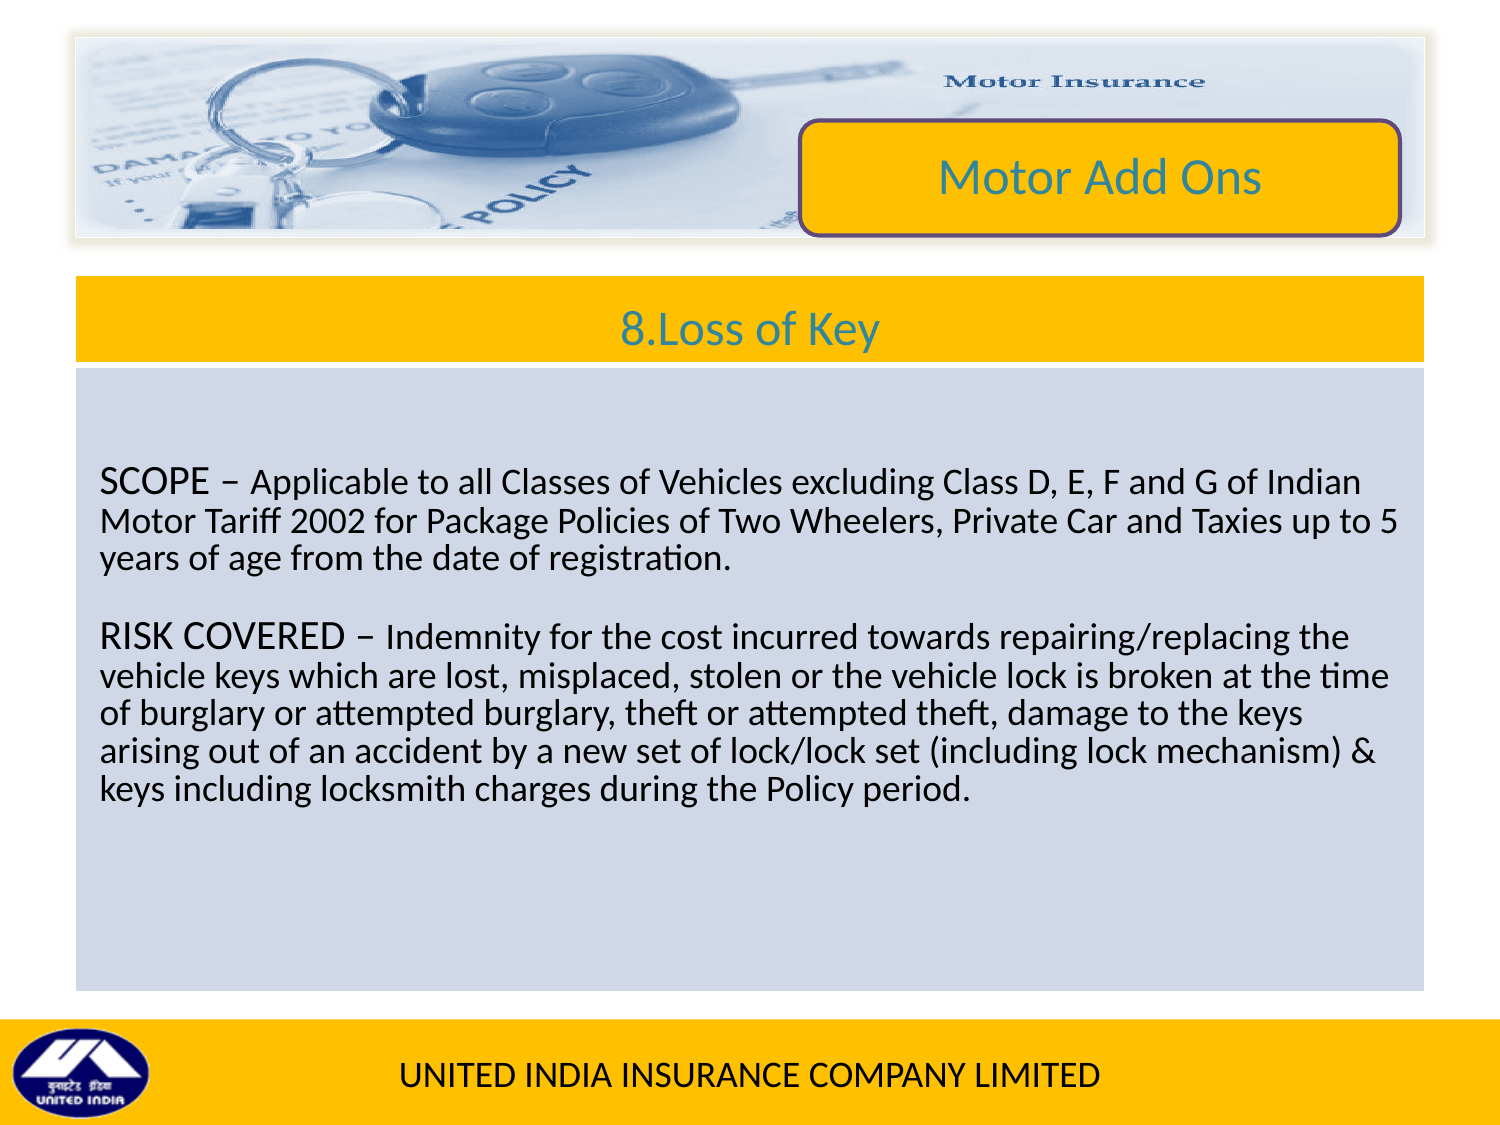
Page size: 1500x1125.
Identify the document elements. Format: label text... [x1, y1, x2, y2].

table_header 8.Loss of Key [76, 276, 1424, 362]
table_cell SCOPE – Applicable to all Classes of Vehicles excluding Class D, E, F and G of Indian Motor Tariff 2002 for Package Policies of Two Wheelers, Private Car and Taxies up to 5 years of age from the date of registration. RISK COVERED – Indemnity for the cost incurred towards repairing/replacing the vehicle keys which are lost, misplaced, stolen or the vehicle lock is broken at the time of burglary or attempted burglary, theft or attempted theft, damage to the keys arising out of an accident by a new set of lock/lock set (including lock mechanism) & keys including locksmith charges during the Policy period. [76, 368, 1424, 991]
picture [11, 1027, 153, 1119]
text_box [799, 120, 1401, 236]
picture [74, 37, 1426, 238]
text_box UNITED INDIA INSURANCE COMPANY LIMITED [0, 1019, 1500, 1125]
